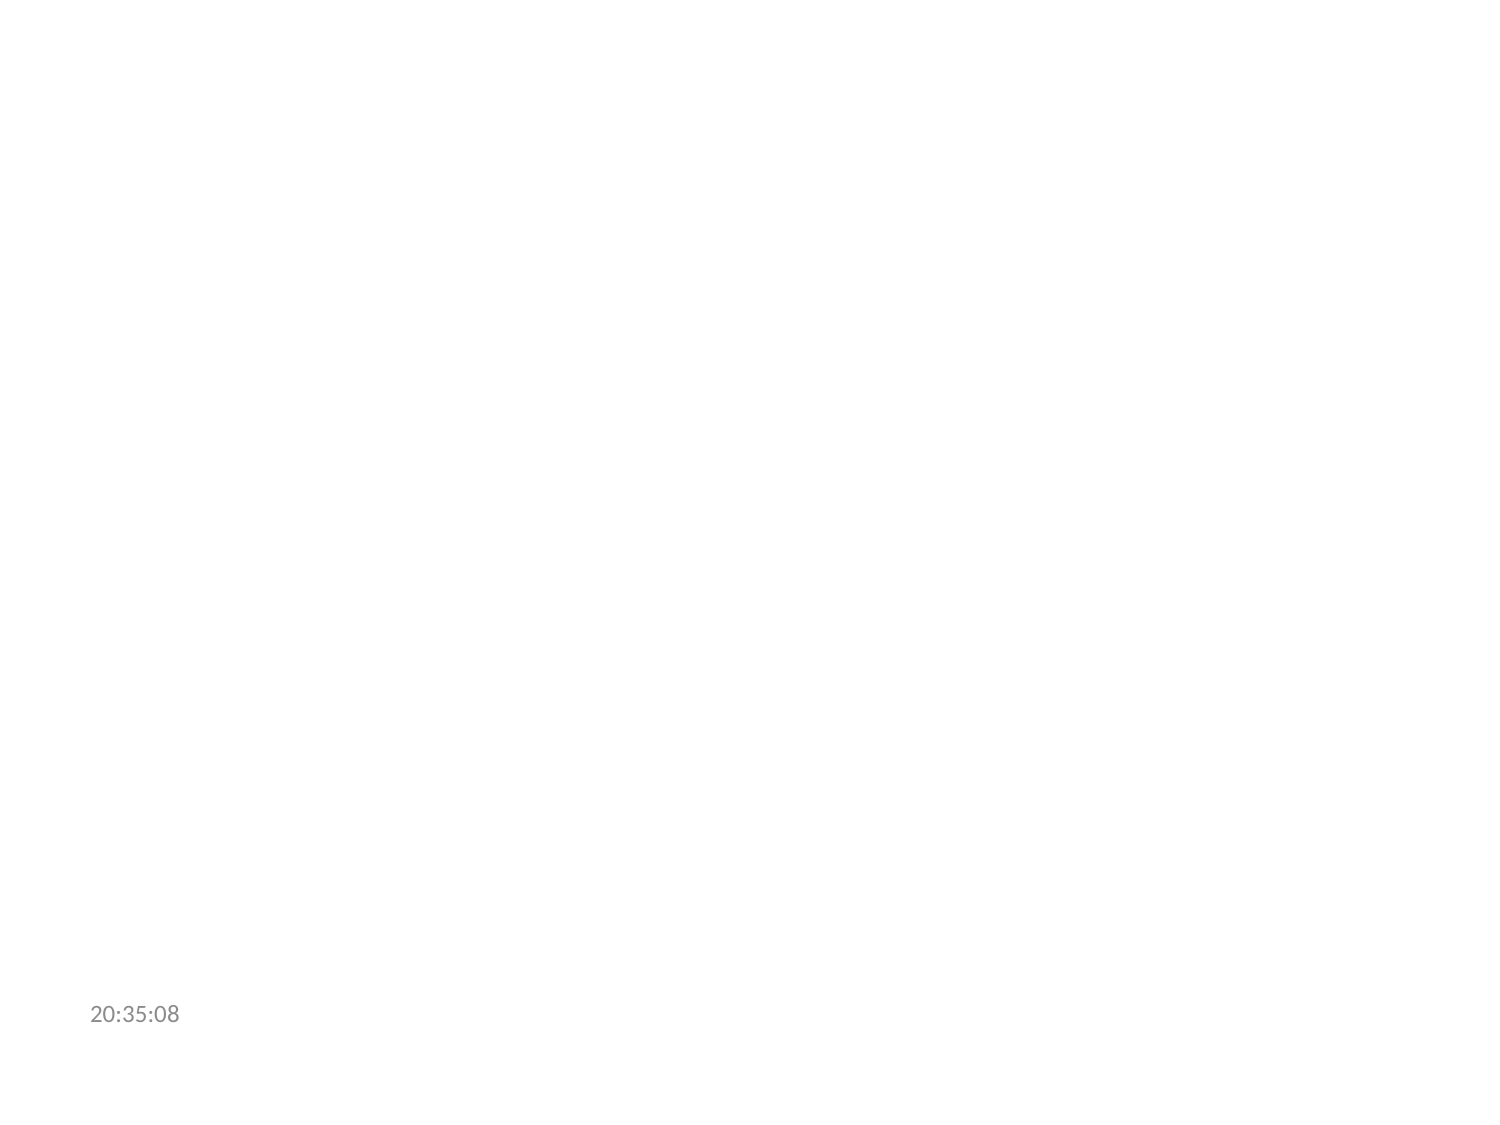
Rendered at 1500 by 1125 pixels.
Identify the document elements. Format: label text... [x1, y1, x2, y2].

text_box 15:35:09 [75, 982, 425, 1043]
